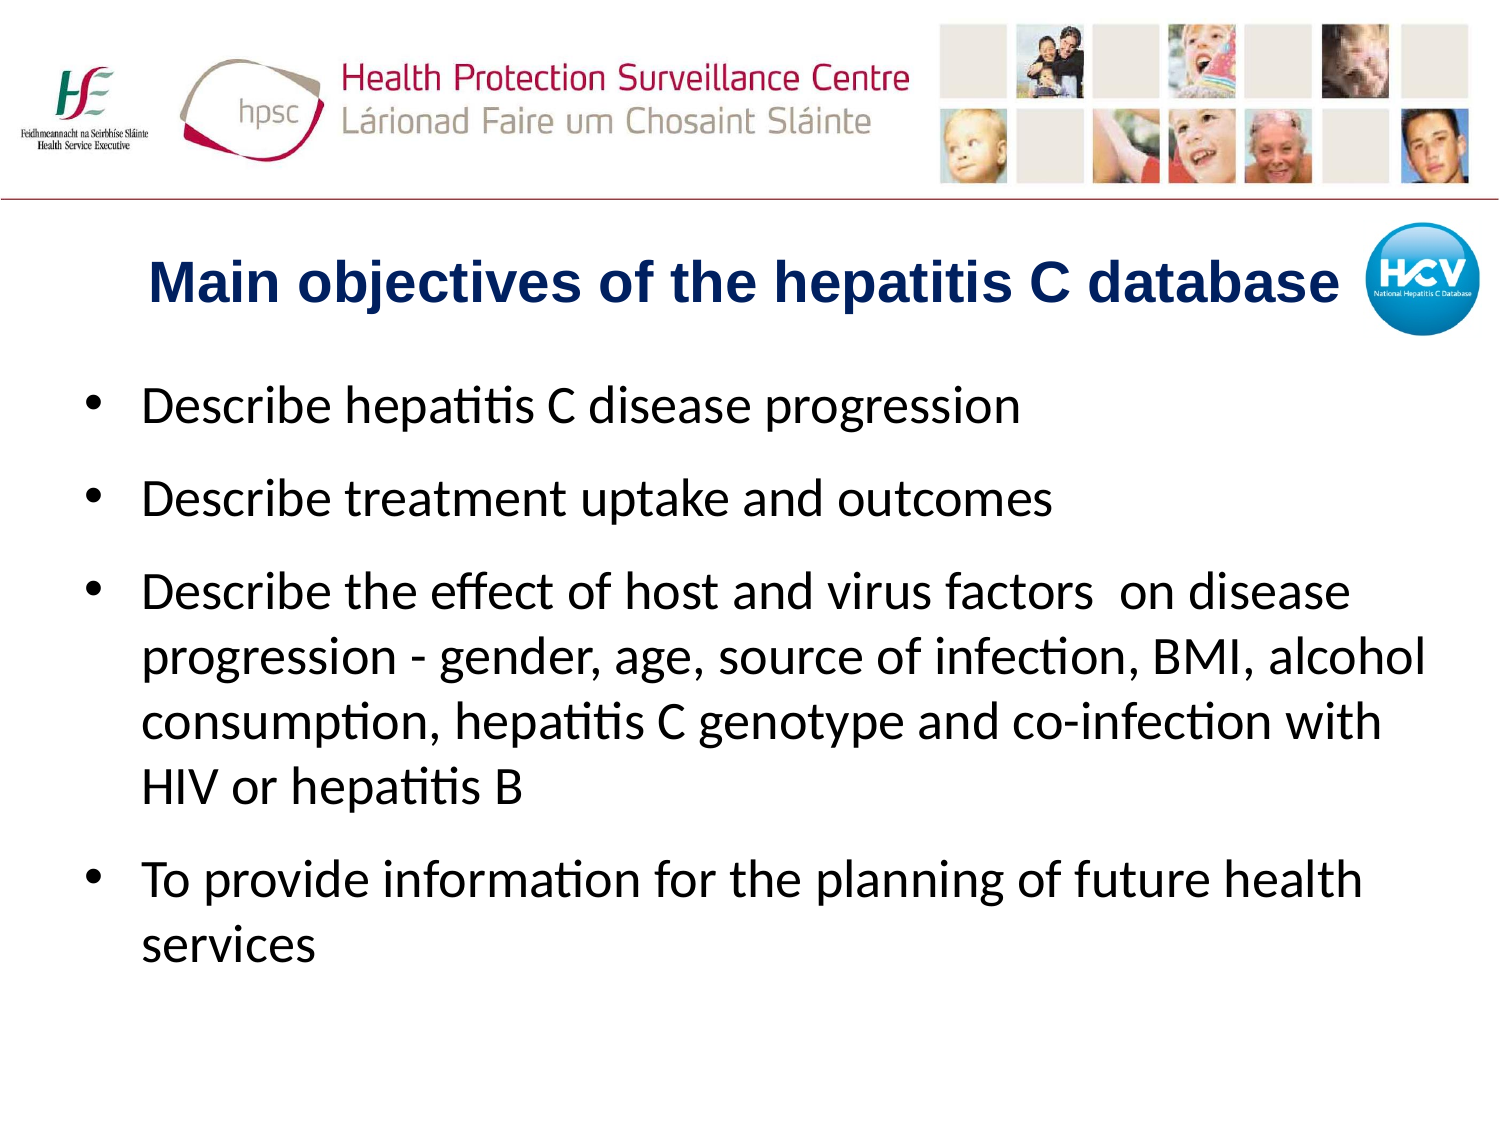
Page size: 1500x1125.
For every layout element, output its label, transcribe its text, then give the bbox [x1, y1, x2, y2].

title Main objectives of the hepatitis C database [70, 232, 1358, 327]
picture [0, 0, 1500, 201]
picture [1363, 219, 1482, 339]
list Describe hepatitis C disease progression Describe treatment uptake and outcomes Describe the effect of host and virus factors on disease progression - gender, age, source of infection, BMI, alcohol consumption, hepatitis C genotype and co-infection with HIV or hepatitis B To provide information for the planning of future health services [69, 361, 1483, 1012]
